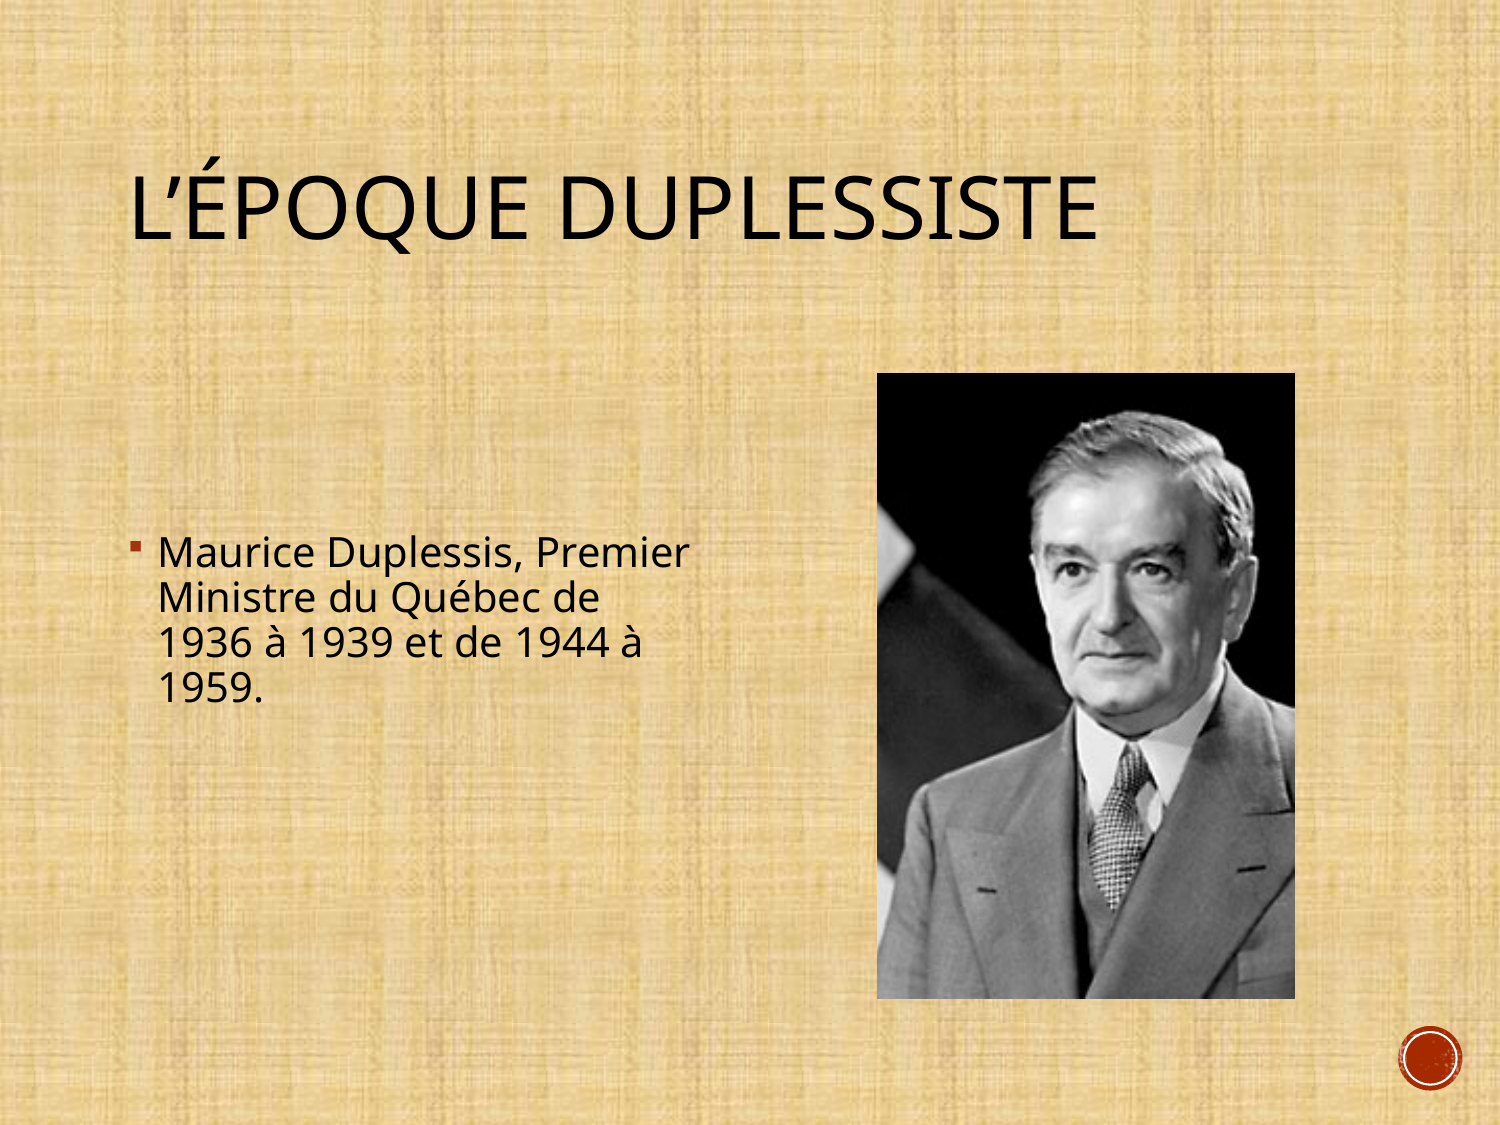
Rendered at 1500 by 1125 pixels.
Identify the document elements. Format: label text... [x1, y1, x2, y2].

list Maurice Duplessis, Premier Ministre du Québec de 1936 à 1939 et de 1944 à 1959. [112, 360, 713, 1013]
title L’époque duplessiste [112, 79, 1388, 344]
picture [0, 0, 1500, 1125]
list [880, 376, 1293, 997]
